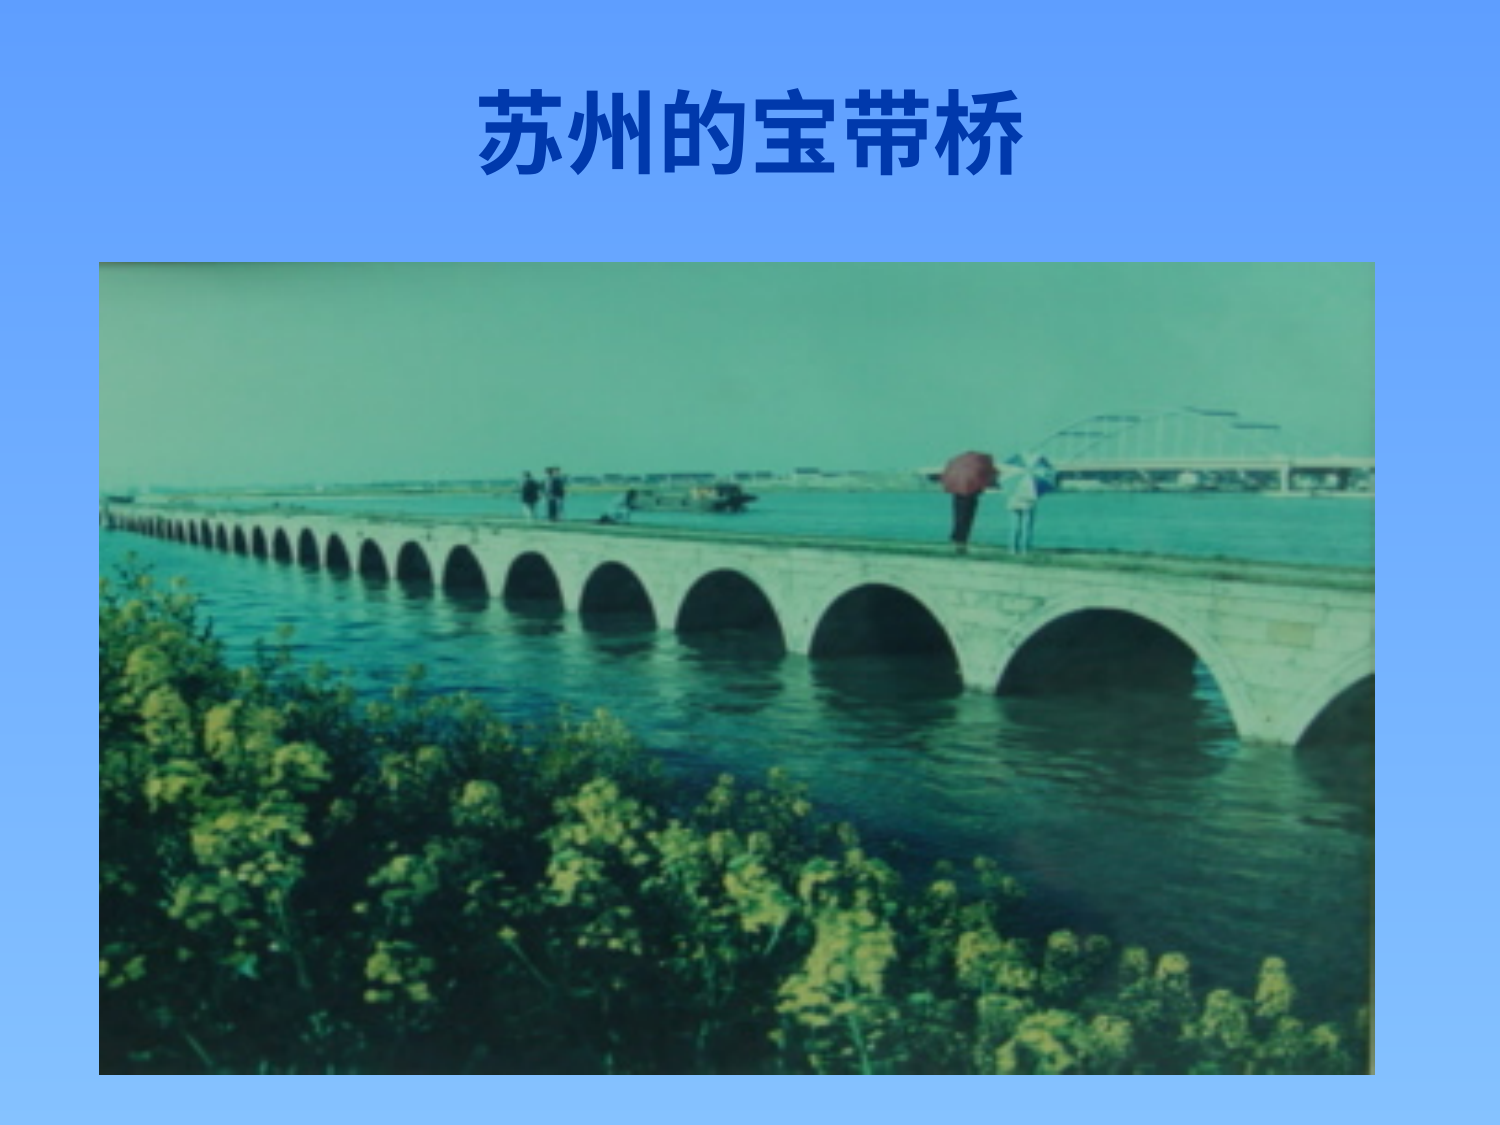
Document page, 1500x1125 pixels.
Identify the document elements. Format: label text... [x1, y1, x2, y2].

title 苏州的宝带桥 [49, 37, 1451, 225]
picture [99, 262, 1376, 1076]
